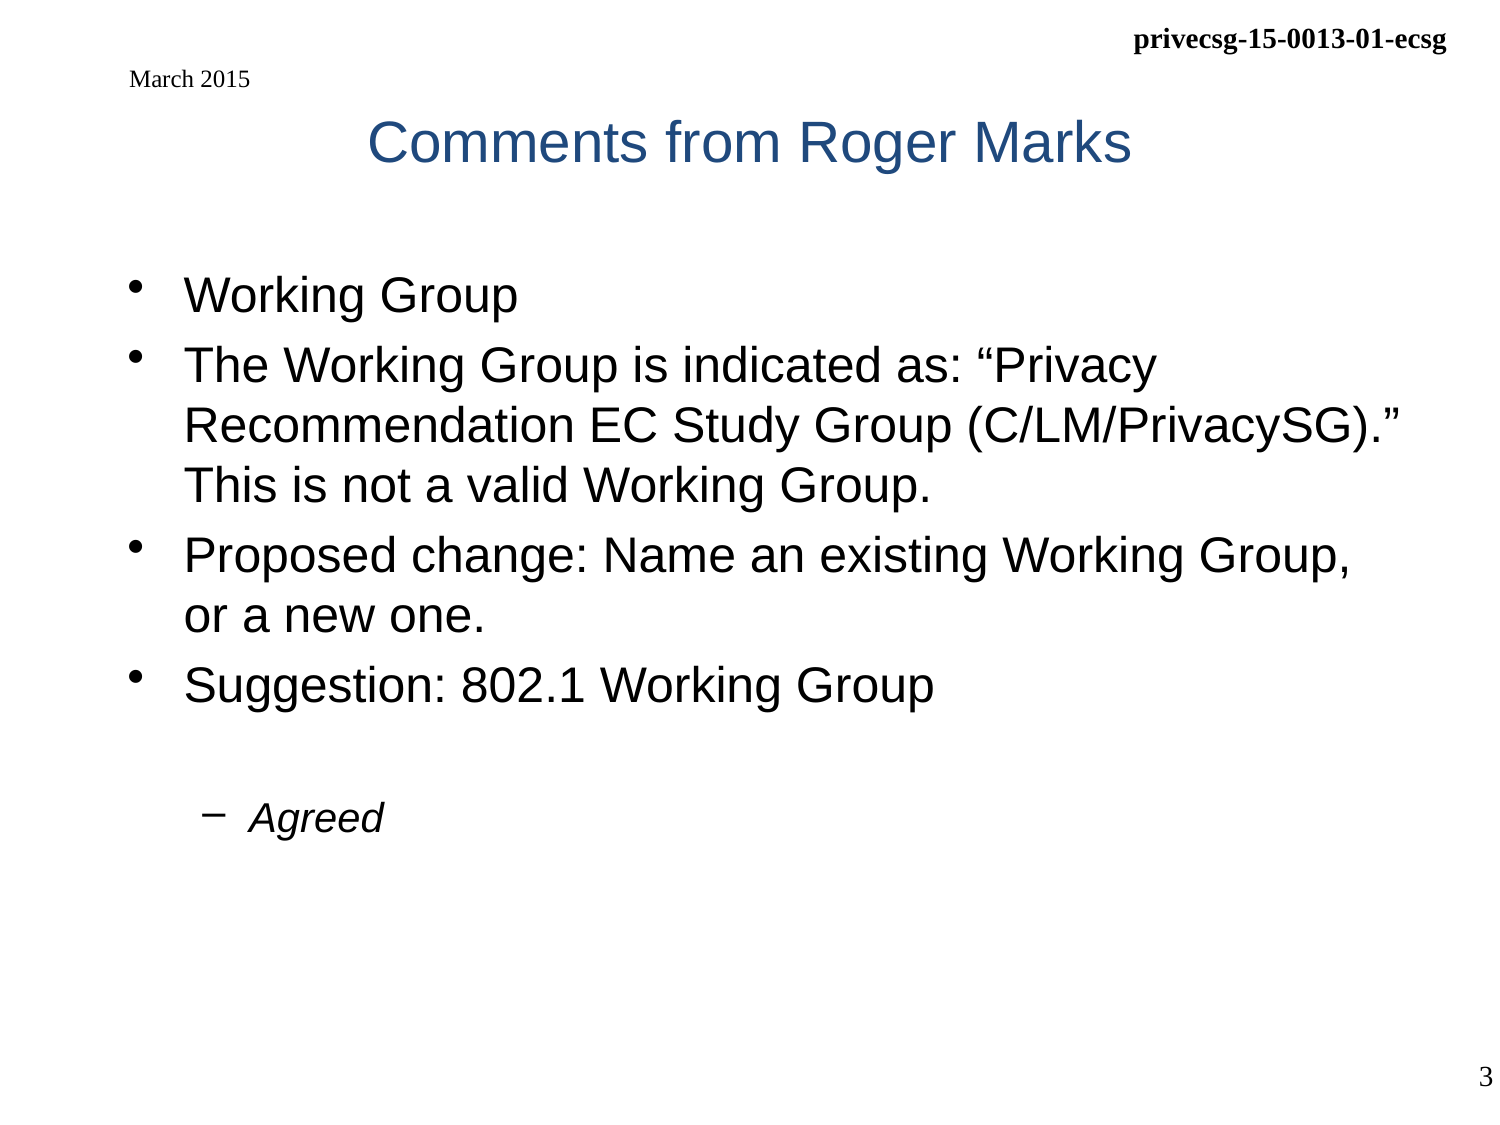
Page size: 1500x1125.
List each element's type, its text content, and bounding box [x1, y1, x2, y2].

title Comments from Roger Marks [75, 45, 1425, 233]
list Working Group The Working Group is indicated as: “Privacy Recommendation EC Study Group (C/LM/PrivacySG).” This is not a valid Working Group. Proposed change: Name an existing Working Group, or a new one. Suggestion: 802.1 Working Group Agreed [112, 255, 1424, 1059]
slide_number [114, 54, 422, 100]
